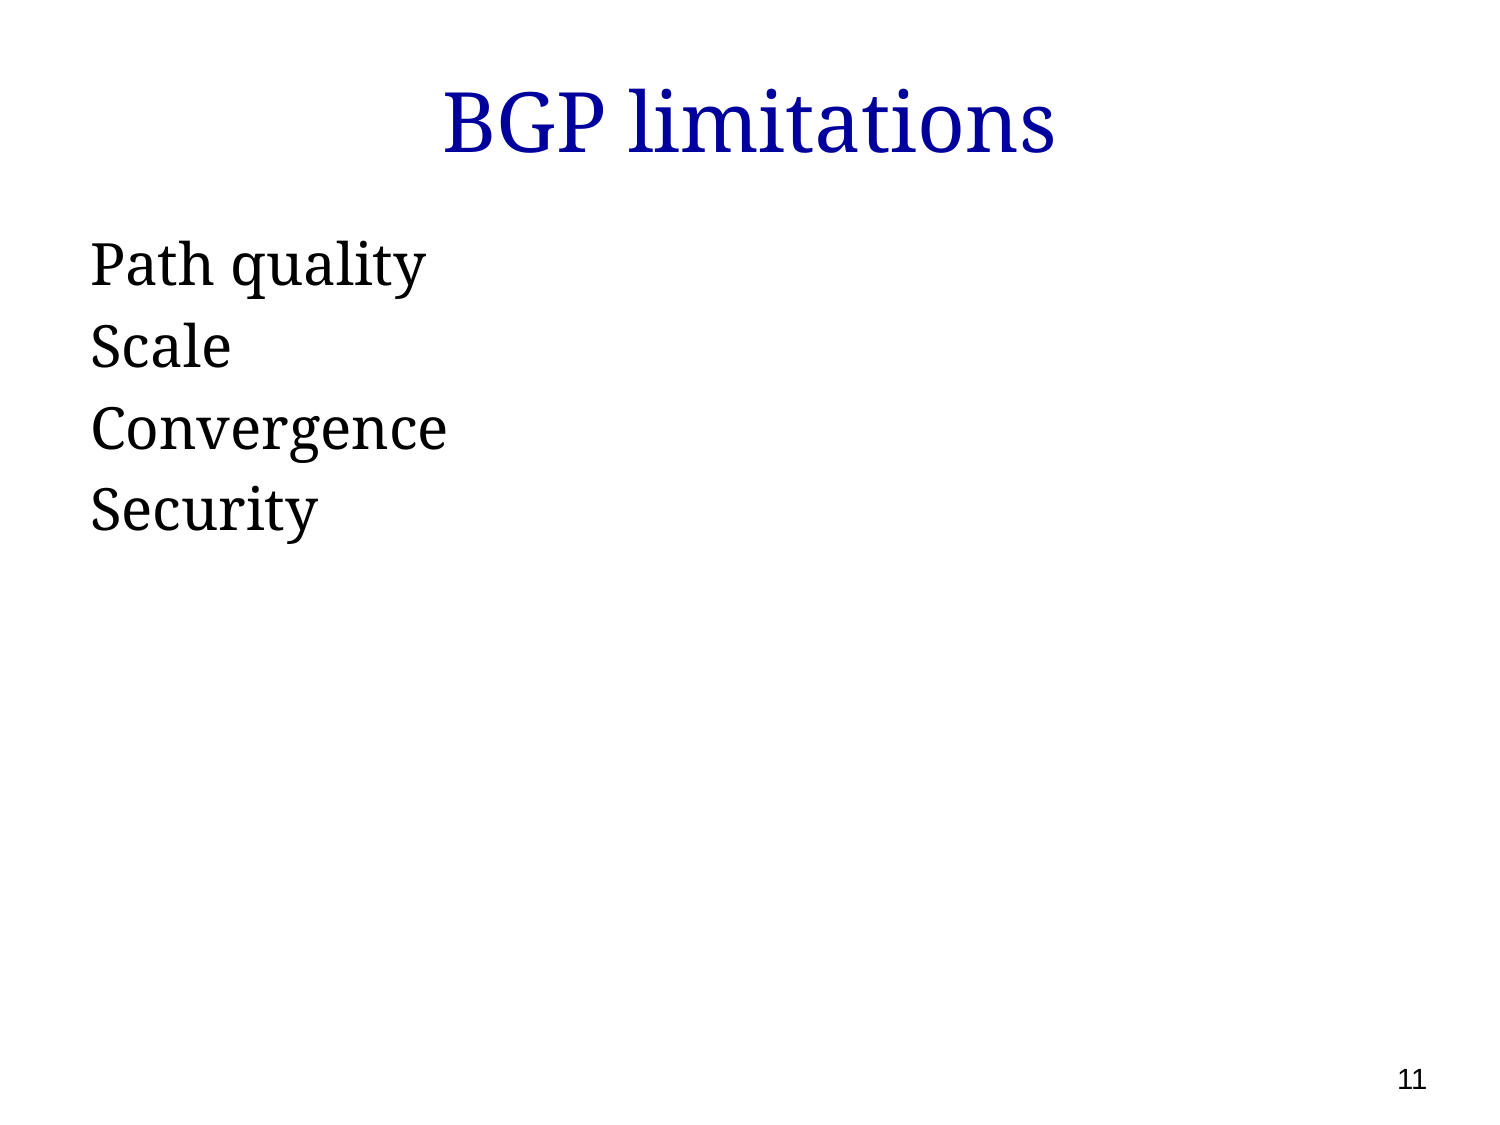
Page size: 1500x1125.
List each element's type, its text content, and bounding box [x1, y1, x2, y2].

list Path quality Scale Convergence Security [74, 219, 1426, 963]
slide_number 11 [1092, 1024, 1443, 1103]
title BGP limitations [74, 47, 1426, 191]
